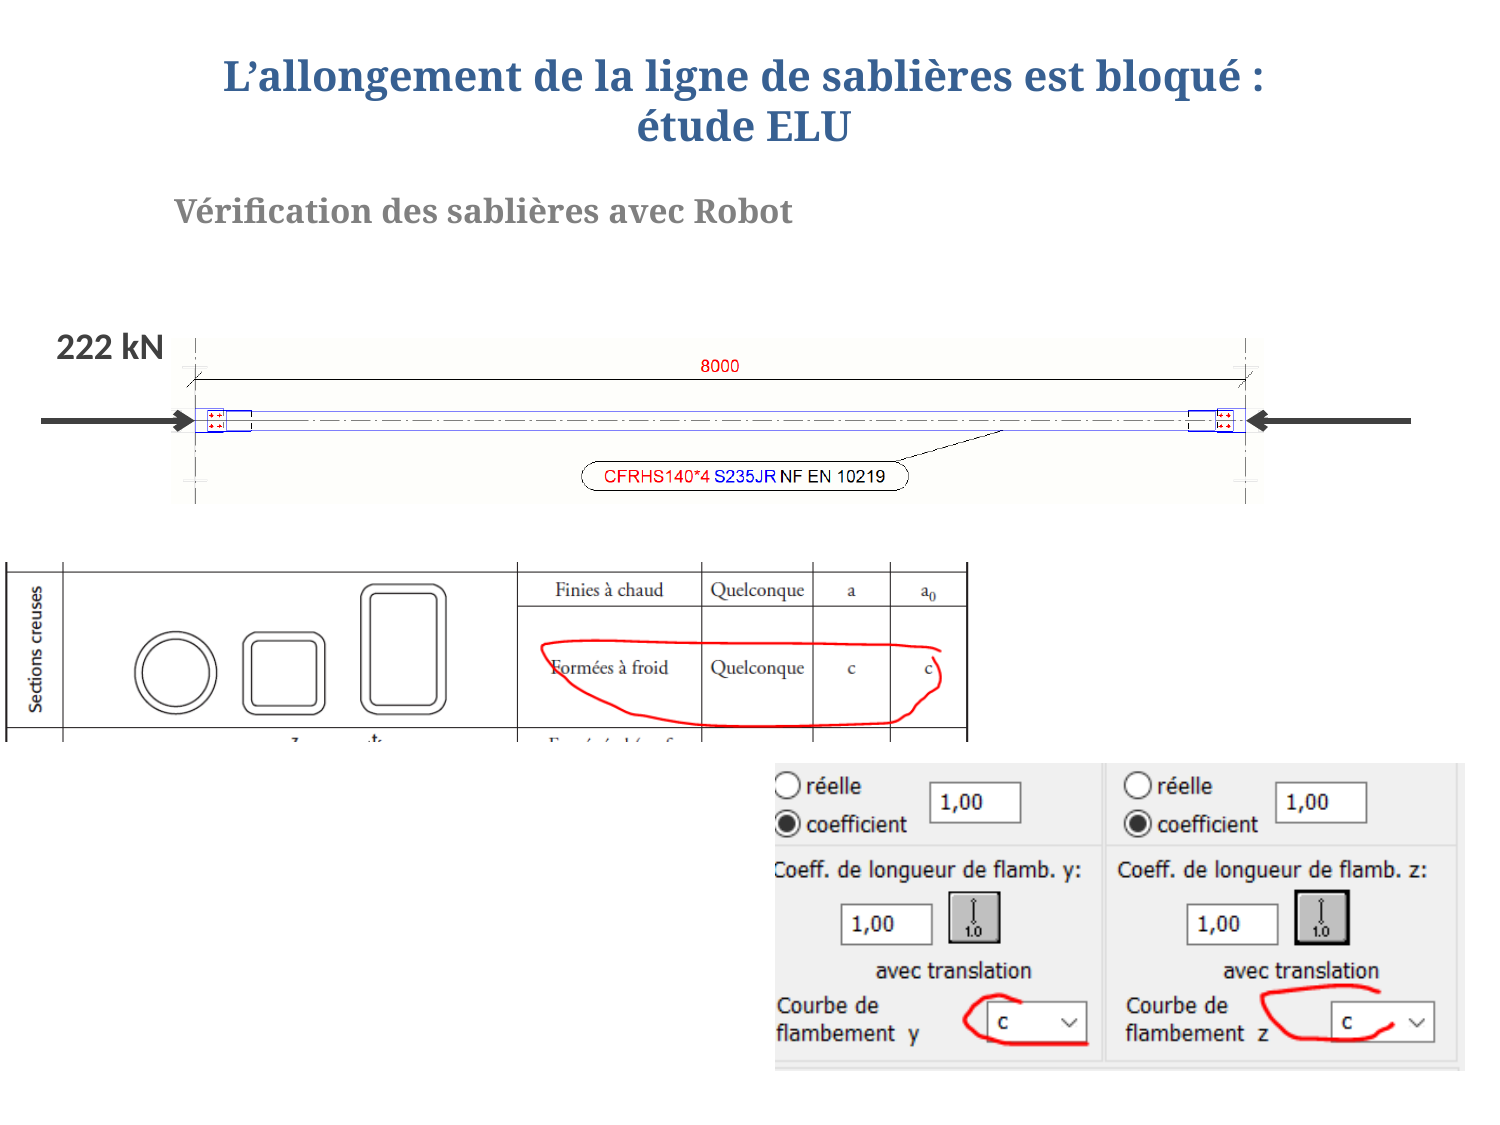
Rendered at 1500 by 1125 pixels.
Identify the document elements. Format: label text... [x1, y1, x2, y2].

text_box L’allongement de la ligne de sablières est bloqué : étude ELU Vérification des sablières avec Robot [159, 42, 1329, 238]
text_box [41, 314, 1412, 505]
picture [775, 763, 1466, 1071]
picture [0, 562, 983, 742]
